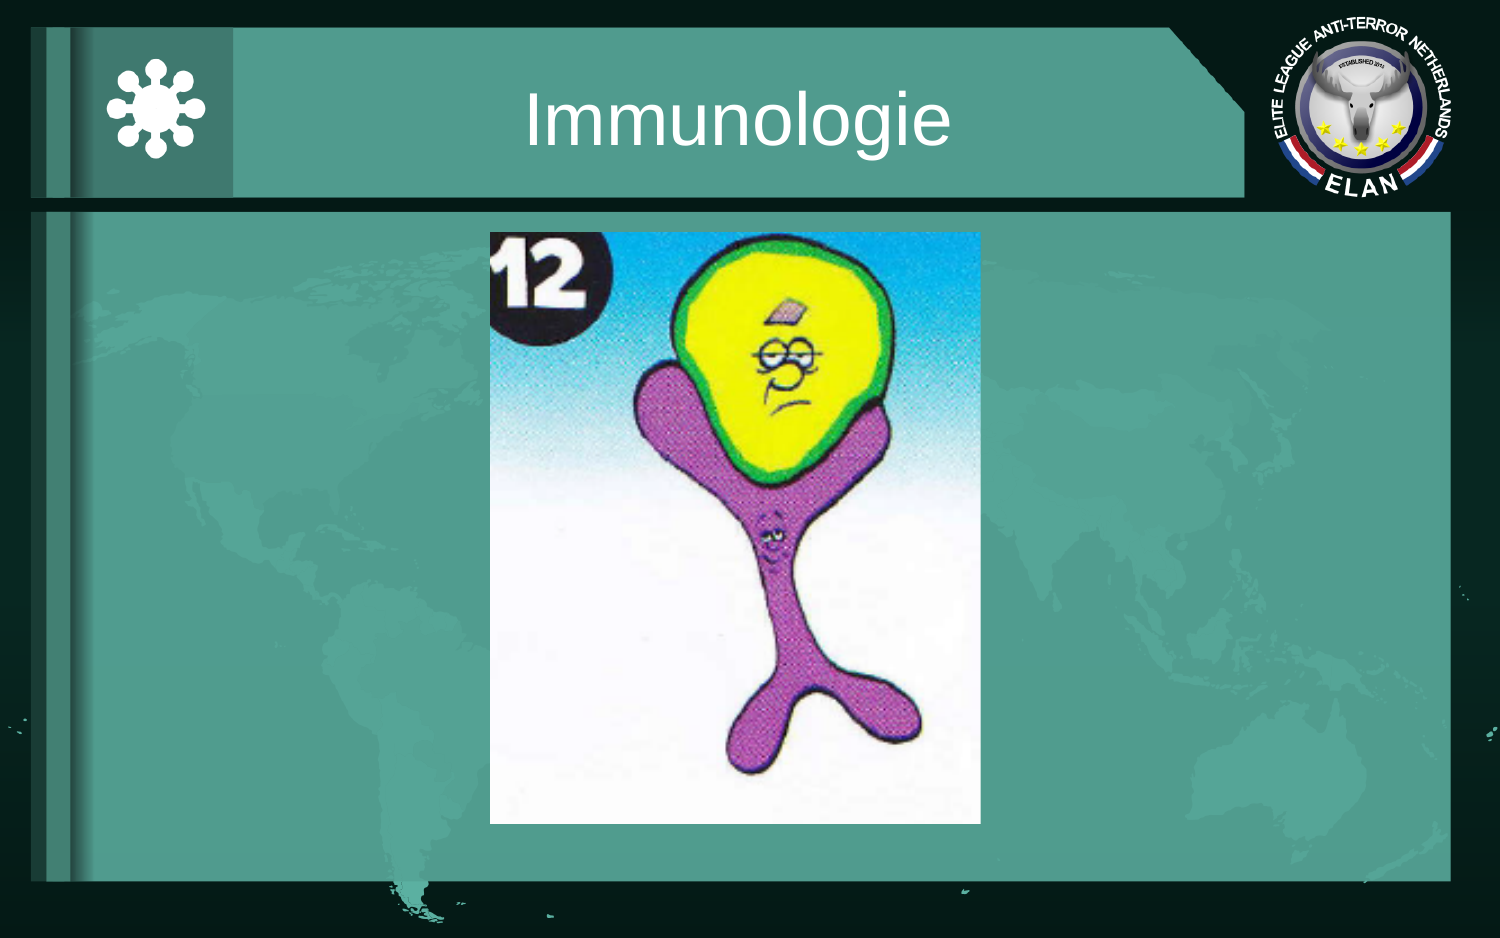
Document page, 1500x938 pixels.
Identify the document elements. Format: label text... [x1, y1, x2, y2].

title Immunologie [230, 37, 1247, 194]
picture [0, 0, 1500, 938]
